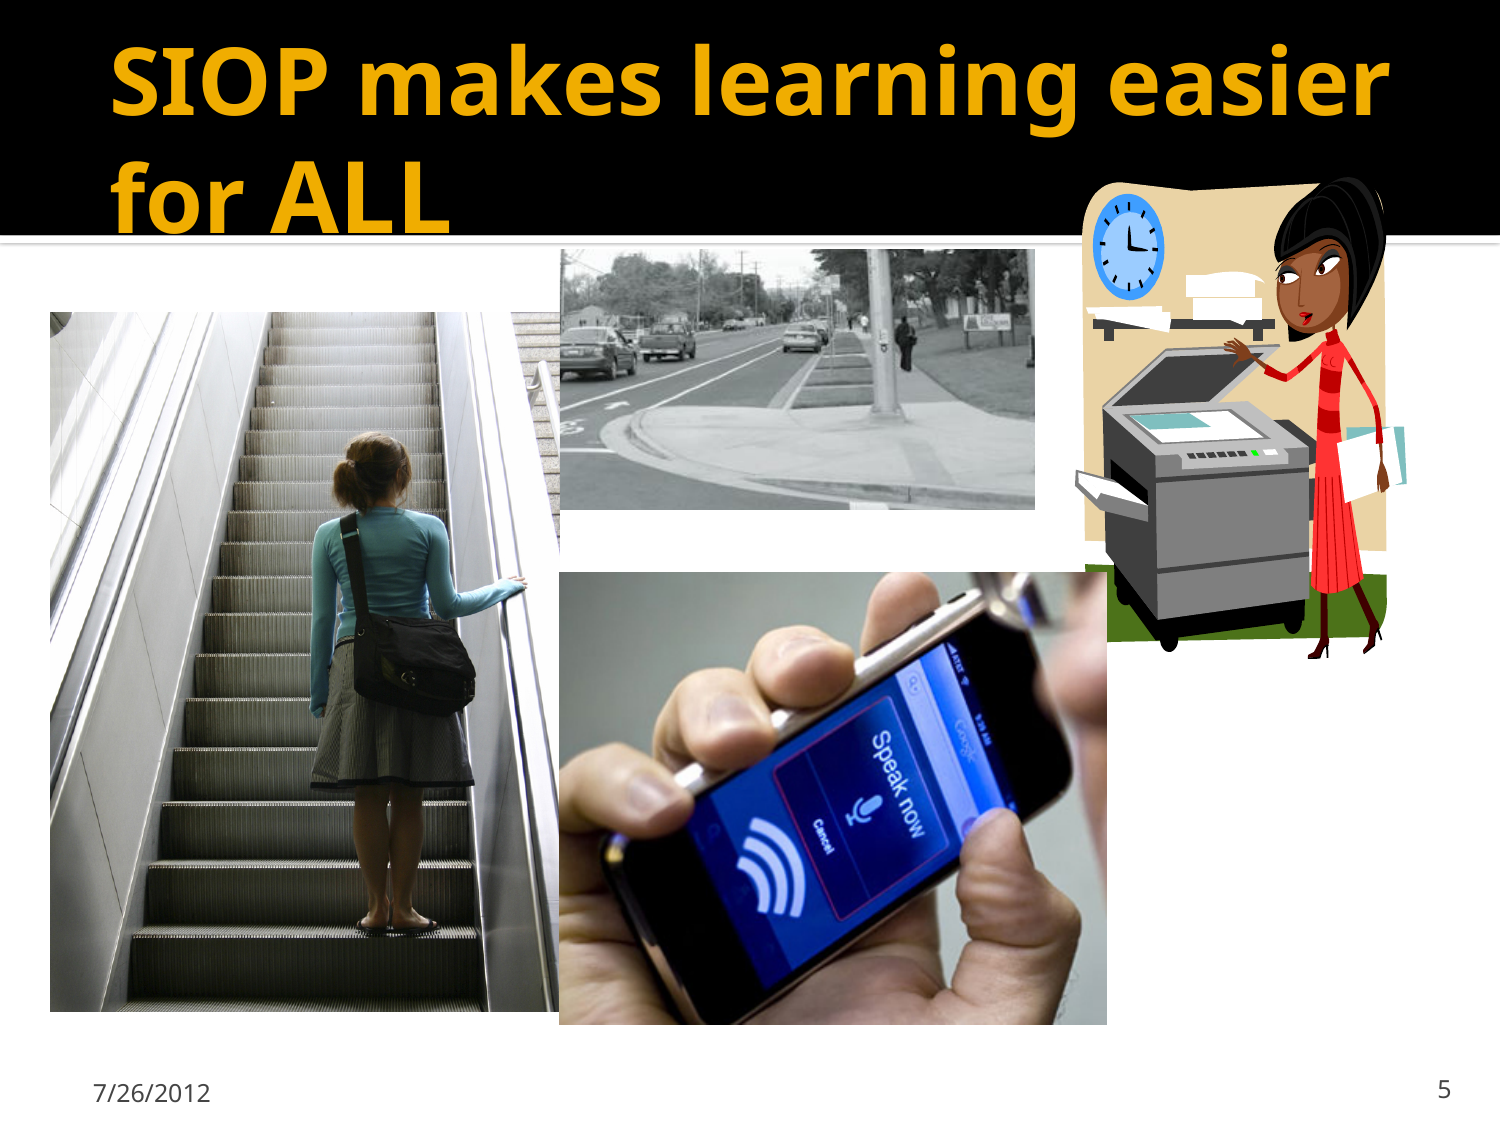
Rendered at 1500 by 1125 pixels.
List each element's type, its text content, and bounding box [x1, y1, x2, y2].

slide_number 5 [1345, 1062, 1467, 1108]
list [49, 312, 560, 1012]
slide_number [75, 1062, 425, 1108]
picture [559, 249, 1035, 510]
picture [559, 162, 1407, 1025]
title SIOP makes learning easier for ALL [94, 12, 1407, 263]
